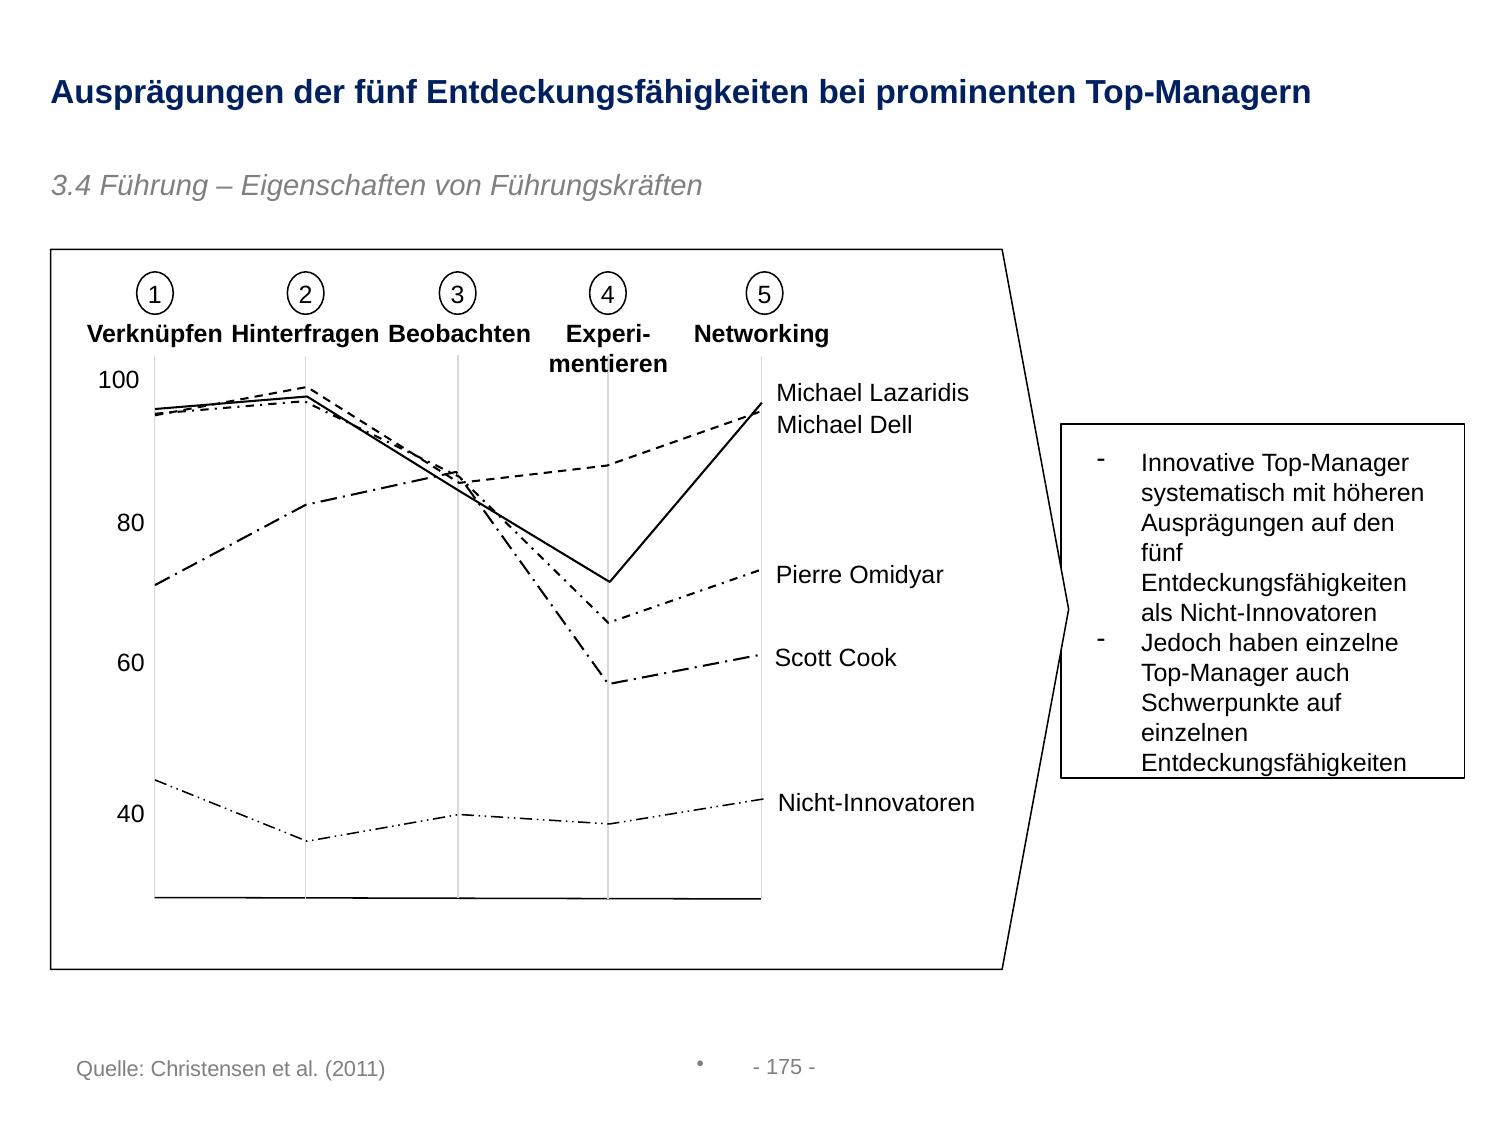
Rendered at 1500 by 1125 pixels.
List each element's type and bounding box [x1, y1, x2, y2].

text_box [50, 249, 1465, 970]
text_box [35, 63, 1433, 118]
text_box [36, 159, 720, 209]
slide_number [599, 1045, 913, 1093]
text_box [61, 1046, 402, 1088]
